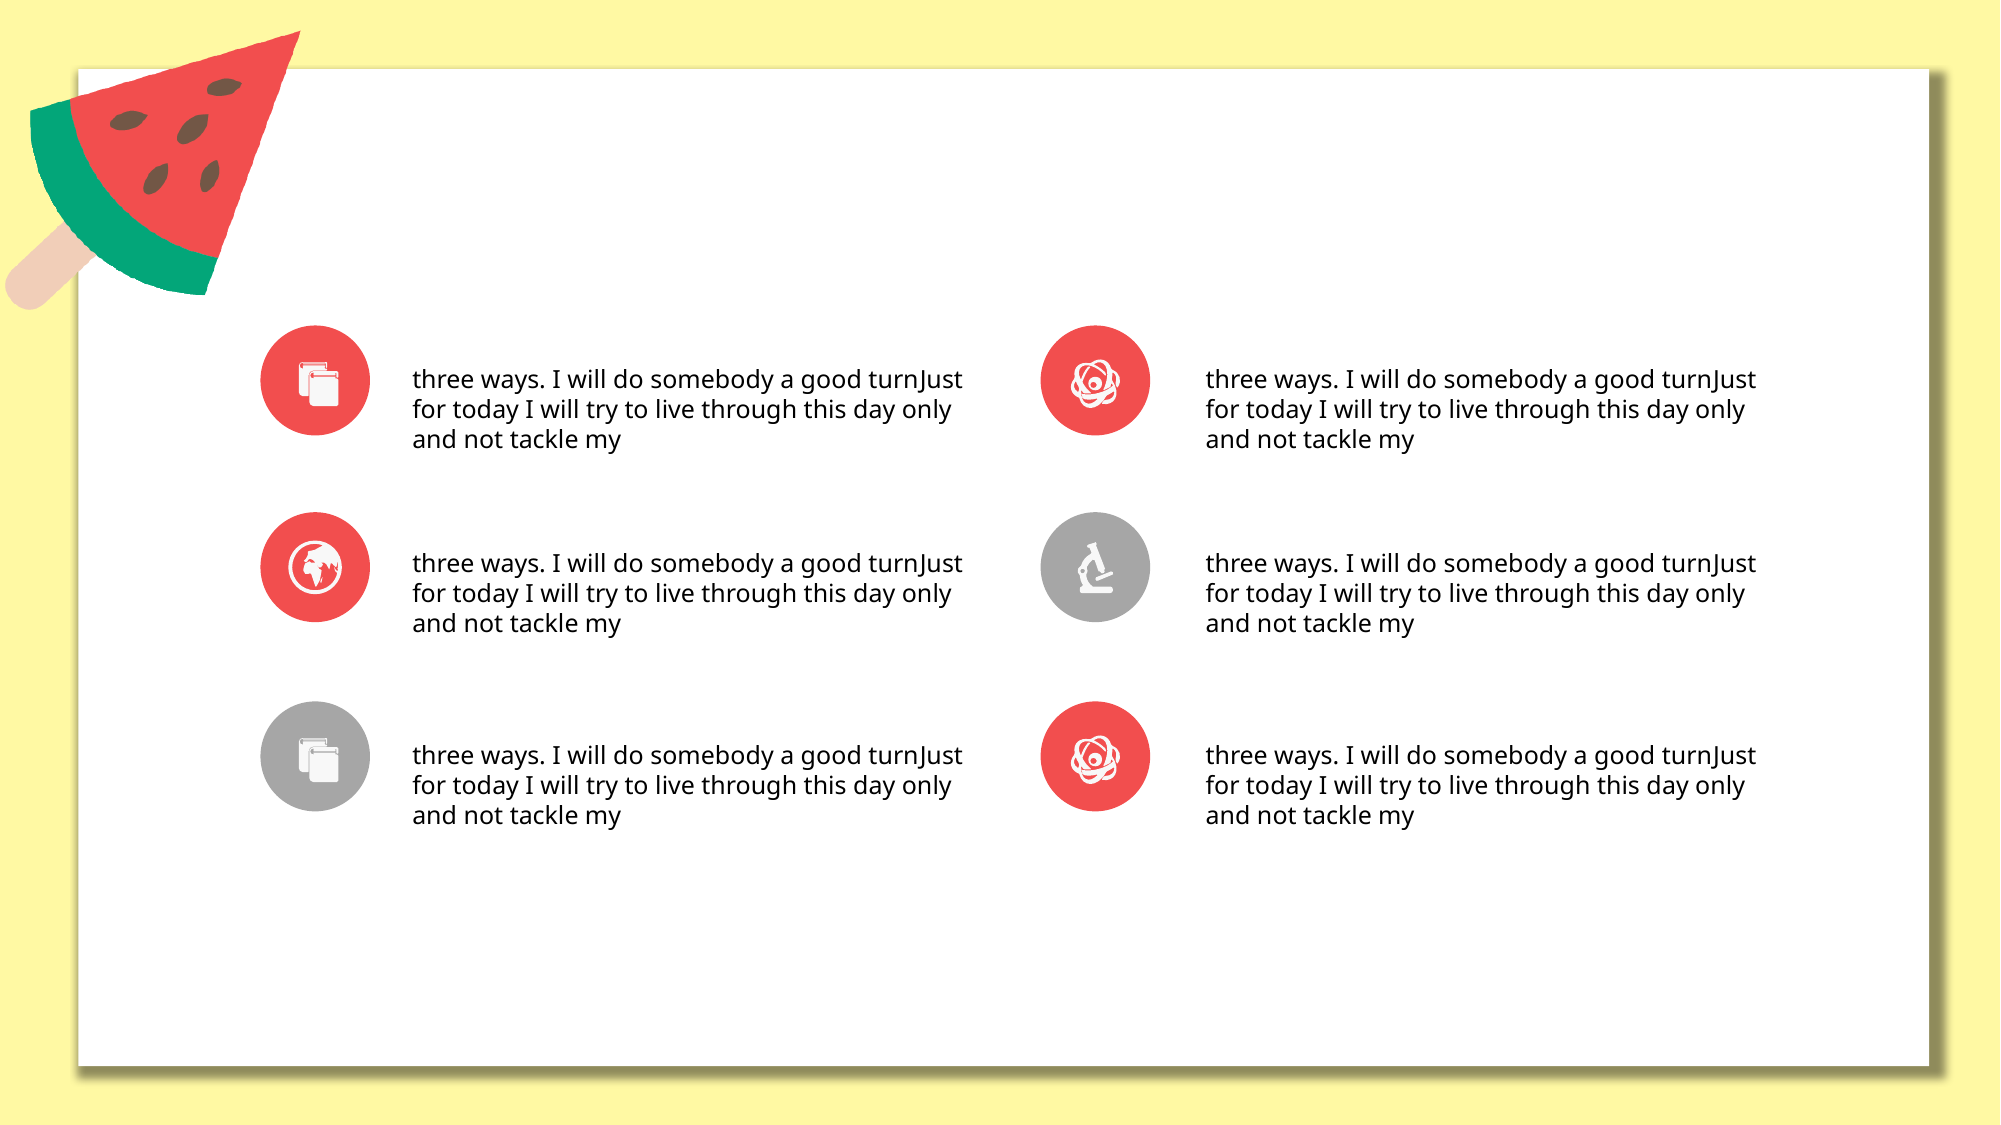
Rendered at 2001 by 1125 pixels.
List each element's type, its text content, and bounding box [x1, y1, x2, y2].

text_box [77, 68, 1930, 1067]
text_box three ways. I will do somebody a good turnJust for today I will try to live through this day only and not tackle my [1190, 732, 1801, 837]
text_box [298, 738, 339, 783]
picture [0, 16, 418, 370]
text_box three ways. I will do somebody a good turnJust for today I will try to live through this day only and not tackle my [397, 540, 1007, 645]
text_box [1040, 701, 1151, 812]
text_box three ways. I will do somebody a good turnJust for today I will try to live through this day only and not tackle my [397, 732, 1007, 837]
text_box [1040, 512, 1151, 623]
text_box [260, 370, 370, 436]
text_box three ways. I will do somebody a good turnJust for today I will try to live through this day only and not tackle my [397, 356, 1007, 461]
text_box [1040, 325, 1151, 436]
text_box [298, 370, 339, 407]
text_box three ways. I will do somebody a good turnJust for today I will try to live through this day only and not tackle my [1190, 356, 1801, 461]
text_box [1077, 542, 1114, 594]
text_box [1070, 735, 1120, 784]
text_box [260, 512, 370, 623]
text_box [1070, 359, 1120, 408]
text_box [288, 540, 342, 595]
text_box [260, 701, 370, 812]
text_box three ways. I will do somebody a good turnJust for today I will try to live through this day only and not tackle my [1190, 540, 1801, 645]
